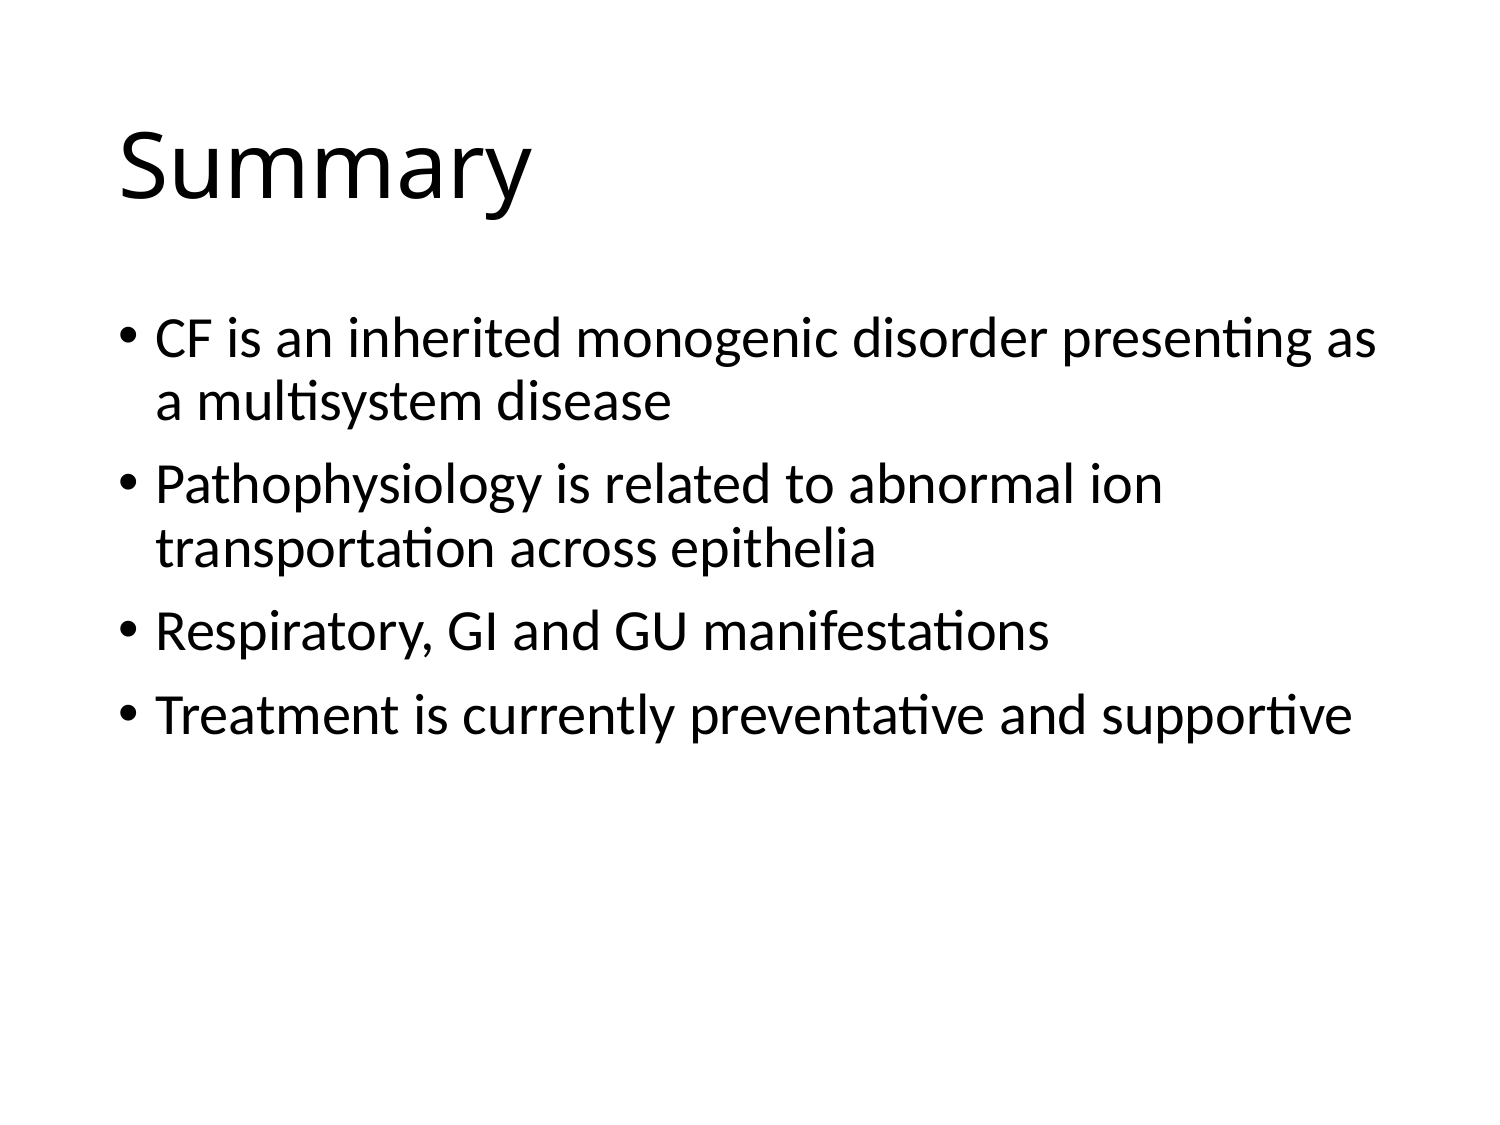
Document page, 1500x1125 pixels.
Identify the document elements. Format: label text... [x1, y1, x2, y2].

list CF is an inherited monogenic disorder presenting as a multisystem disease Pathophysiology is related to abnormal ion transportation across epithelia Respiratory, GI and GU manifestations Treatment is currently preventative and supportive [103, 299, 1397, 1014]
title Summary [103, 59, 1397, 278]
